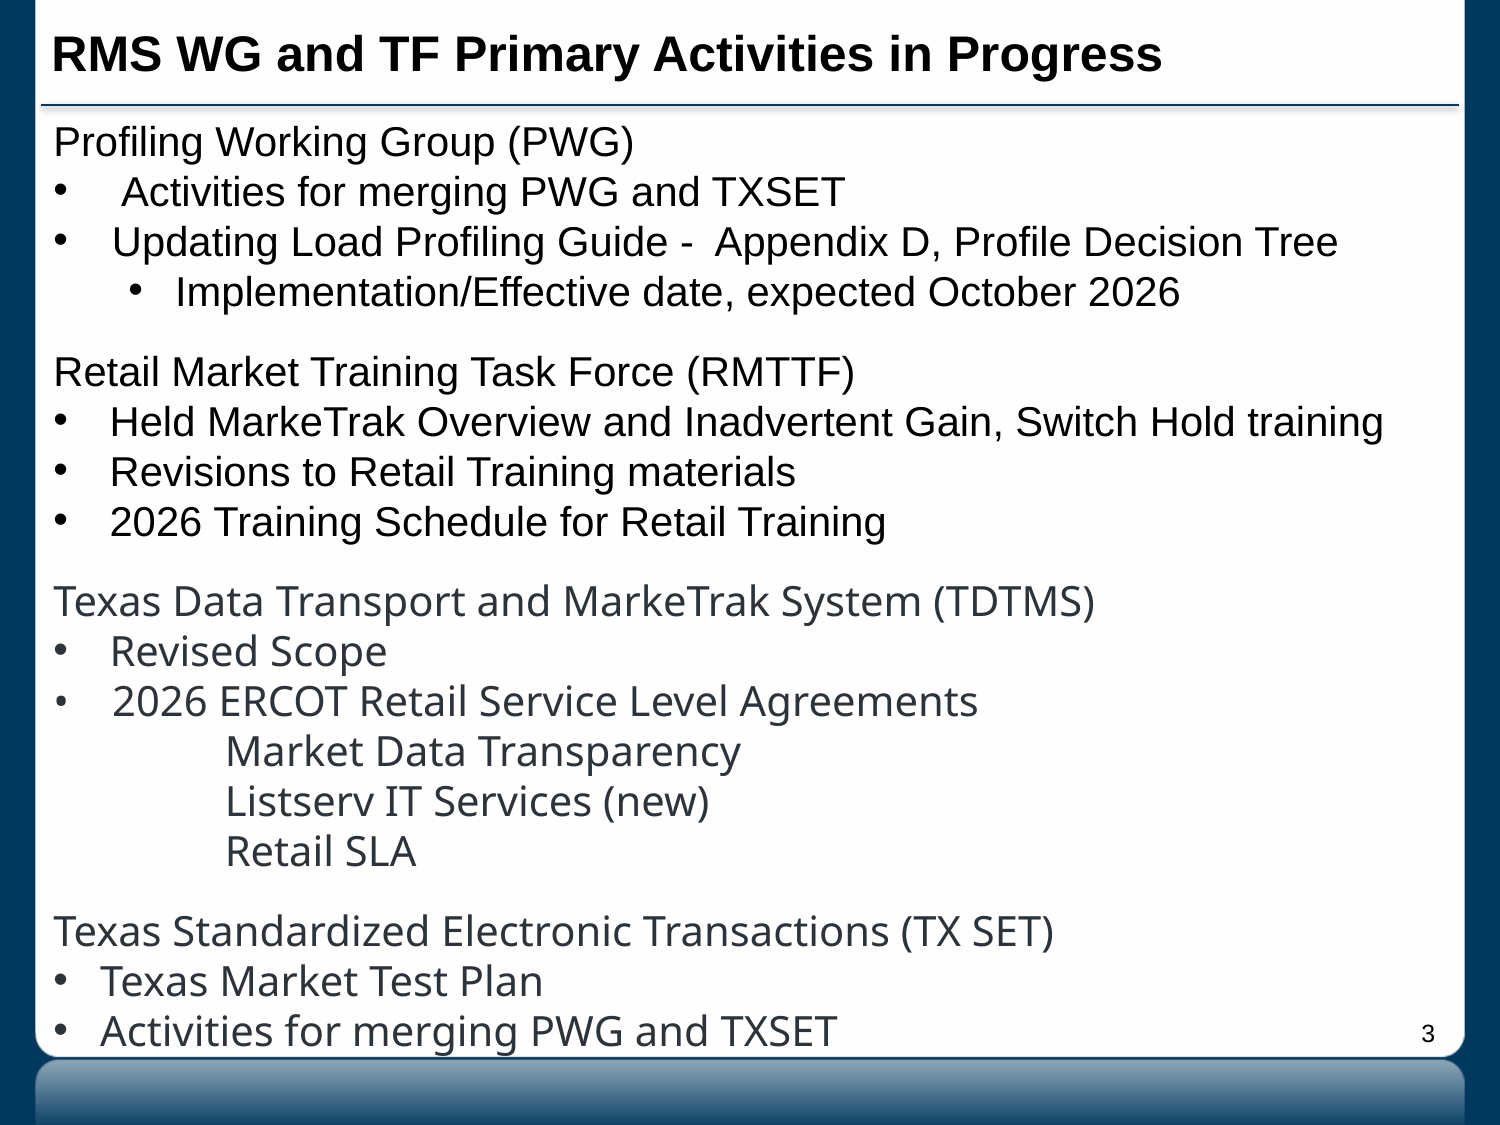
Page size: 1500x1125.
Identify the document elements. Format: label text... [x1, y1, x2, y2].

title RMS WG and TF Primary Activities in Progress [36, 13, 1424, 90]
picture [35, 0, 1465, 1125]
text_box Profiling Working Group (PWG) Activities for merging PWG and TXSET Updating Load Profiling Guide - Appendix D, Profile Decision Tree Implementation/Effective date, expected October 2026 Retail Market Training Task Force (RMTTF) Held MarkeTrak Overview and Inadvertent Gain, Switch Hold training Revisions to Retail Training materials 2026 Training Schedule for Retail Training Texas Data Transport and MarkeTrak System (TDTMS) Revised Scope • 2026 ERCOT Retail Service Level Agreements Market Data Transparency Listserv IT Services (new) Retail SLA Texas Standardized Electronic Transactions (TX SET) Texas Market Test Plan Activities for merging PWG and TXSET [38, 106, 1473, 1062]
